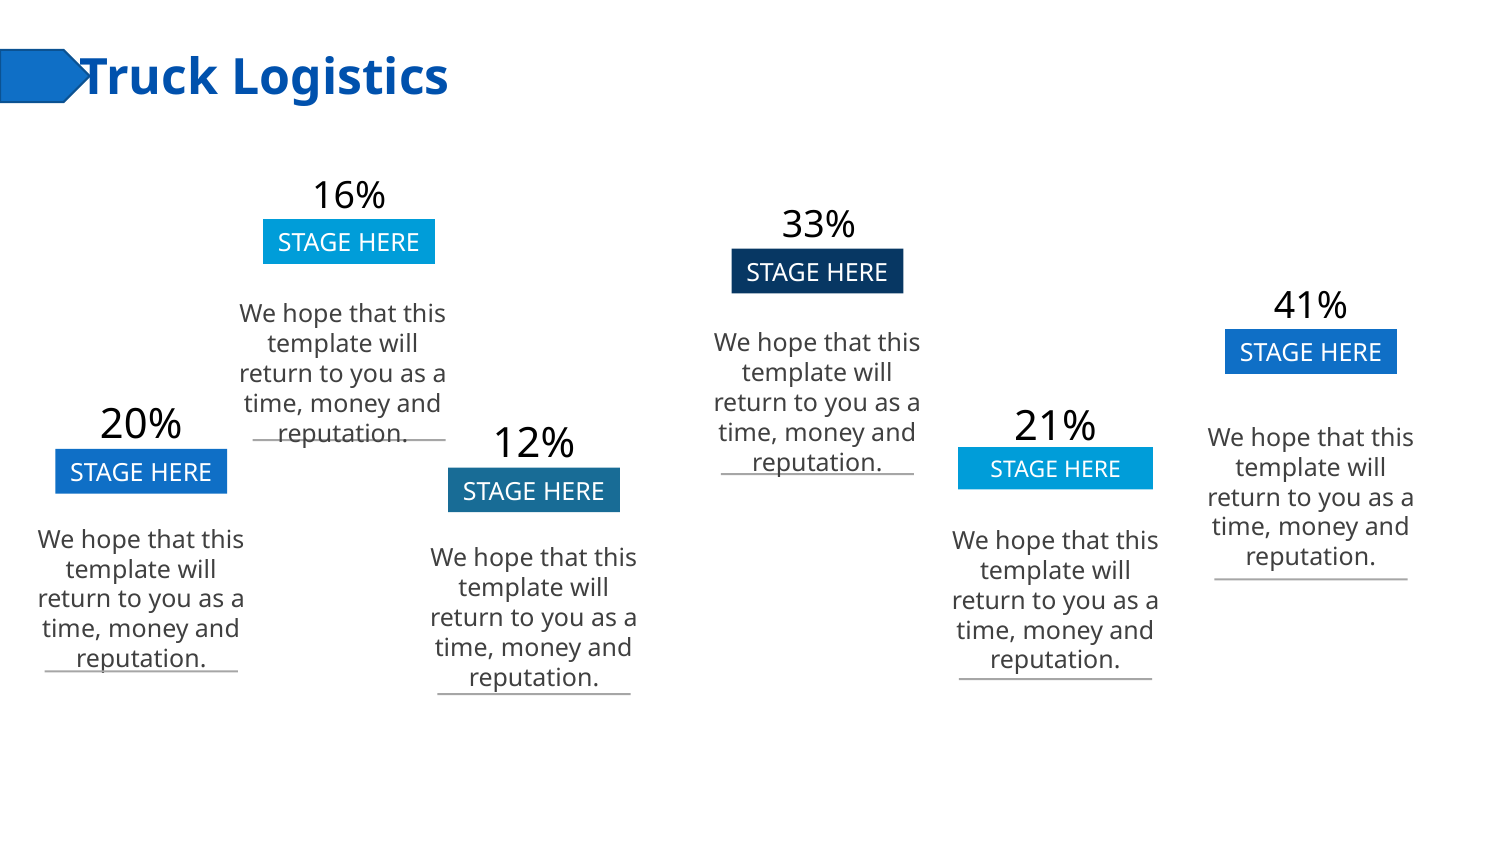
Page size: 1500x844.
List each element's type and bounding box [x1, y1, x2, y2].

text_box [930, 391, 1182, 684]
text_box [217, 163, 469, 457]
text_box [692, 193, 943, 486]
text_box [1185, 273, 1437, 581]
text_box [15, 389, 267, 683]
text_box [408, 408, 660, 701]
